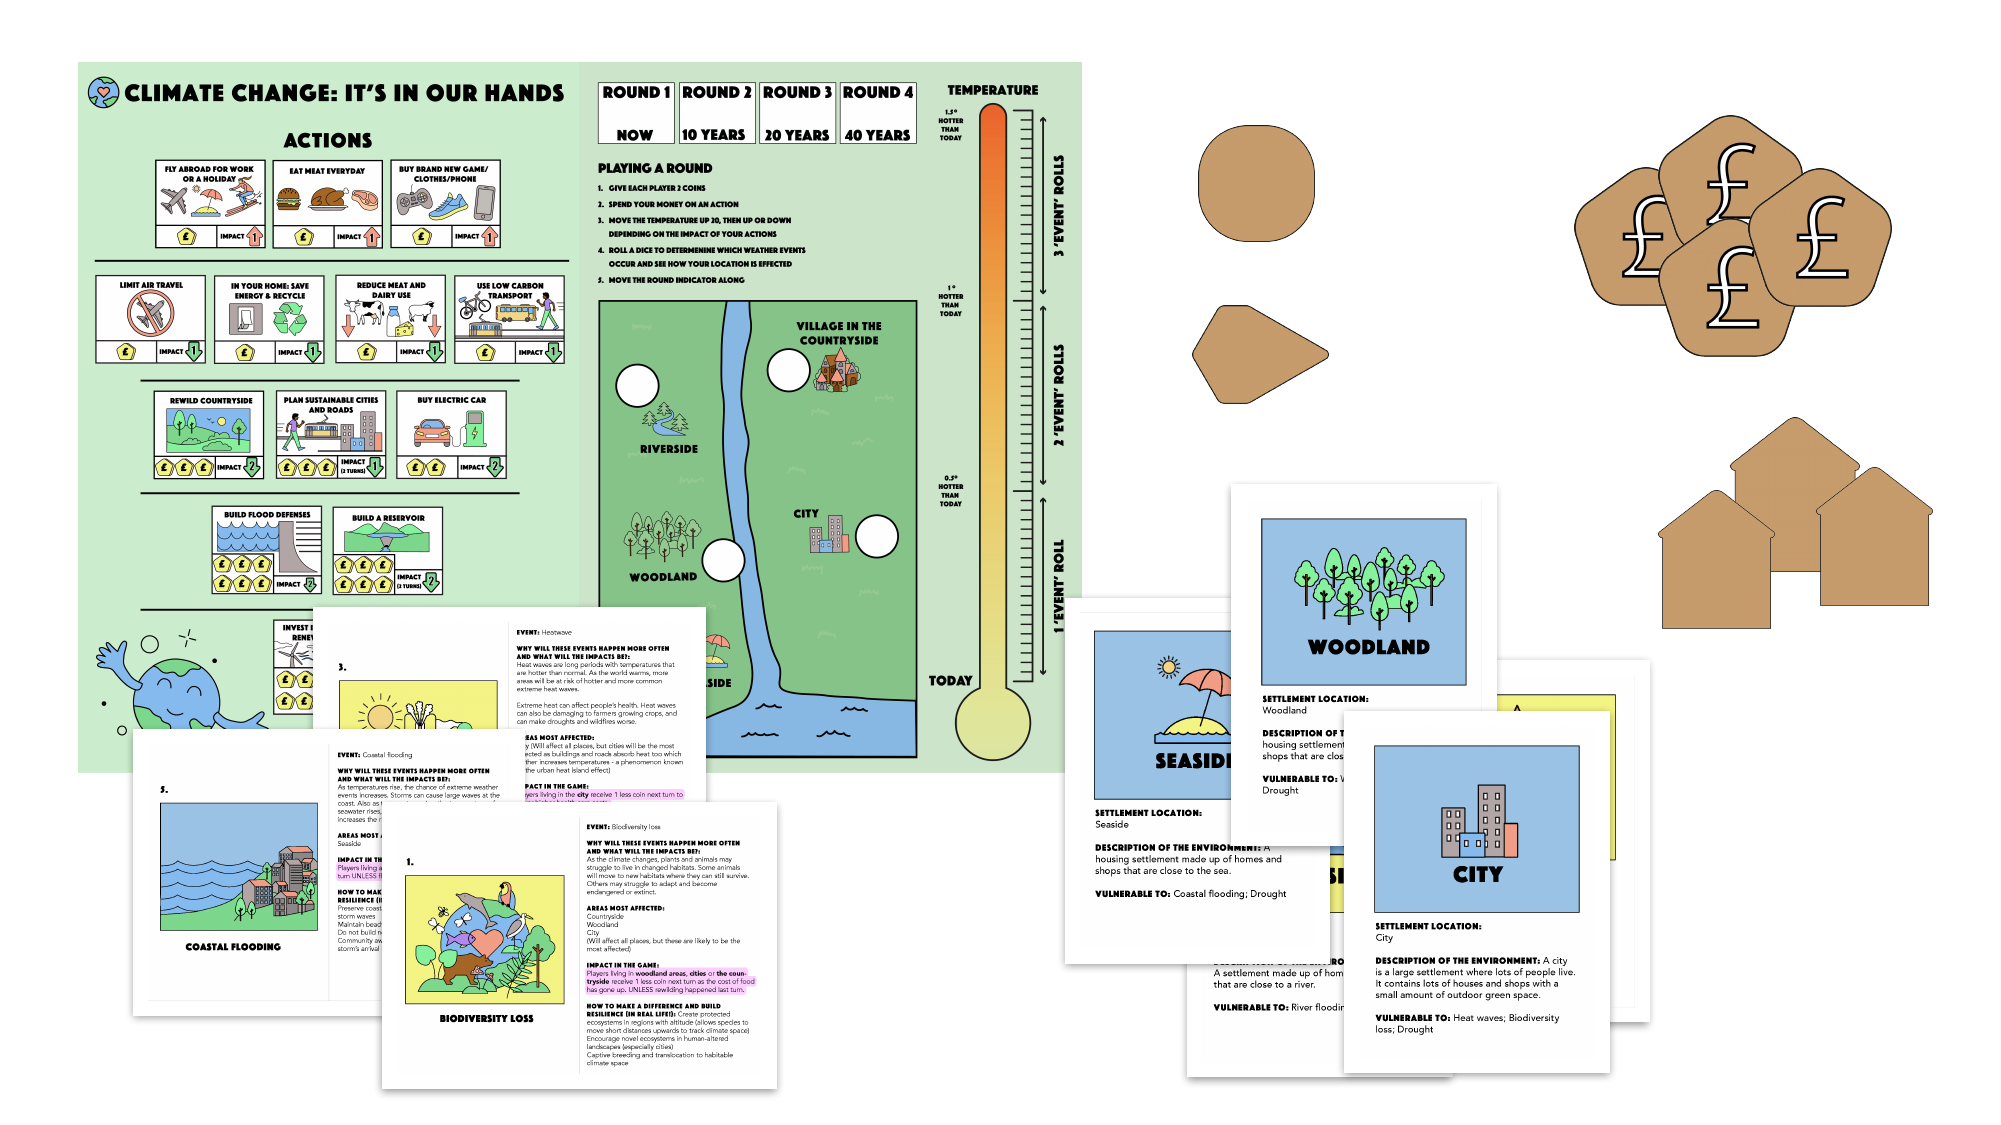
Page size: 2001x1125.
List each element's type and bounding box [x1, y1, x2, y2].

text_box [1658, 417, 1933, 630]
picture [1192, 305, 1329, 404]
text_box [1079, 498, 1635, 1063]
picture [1198, 125, 1315, 242]
text_box [1574, 115, 1892, 357]
picture [78, 62, 1082, 773]
text_box [147, 621, 763, 1075]
